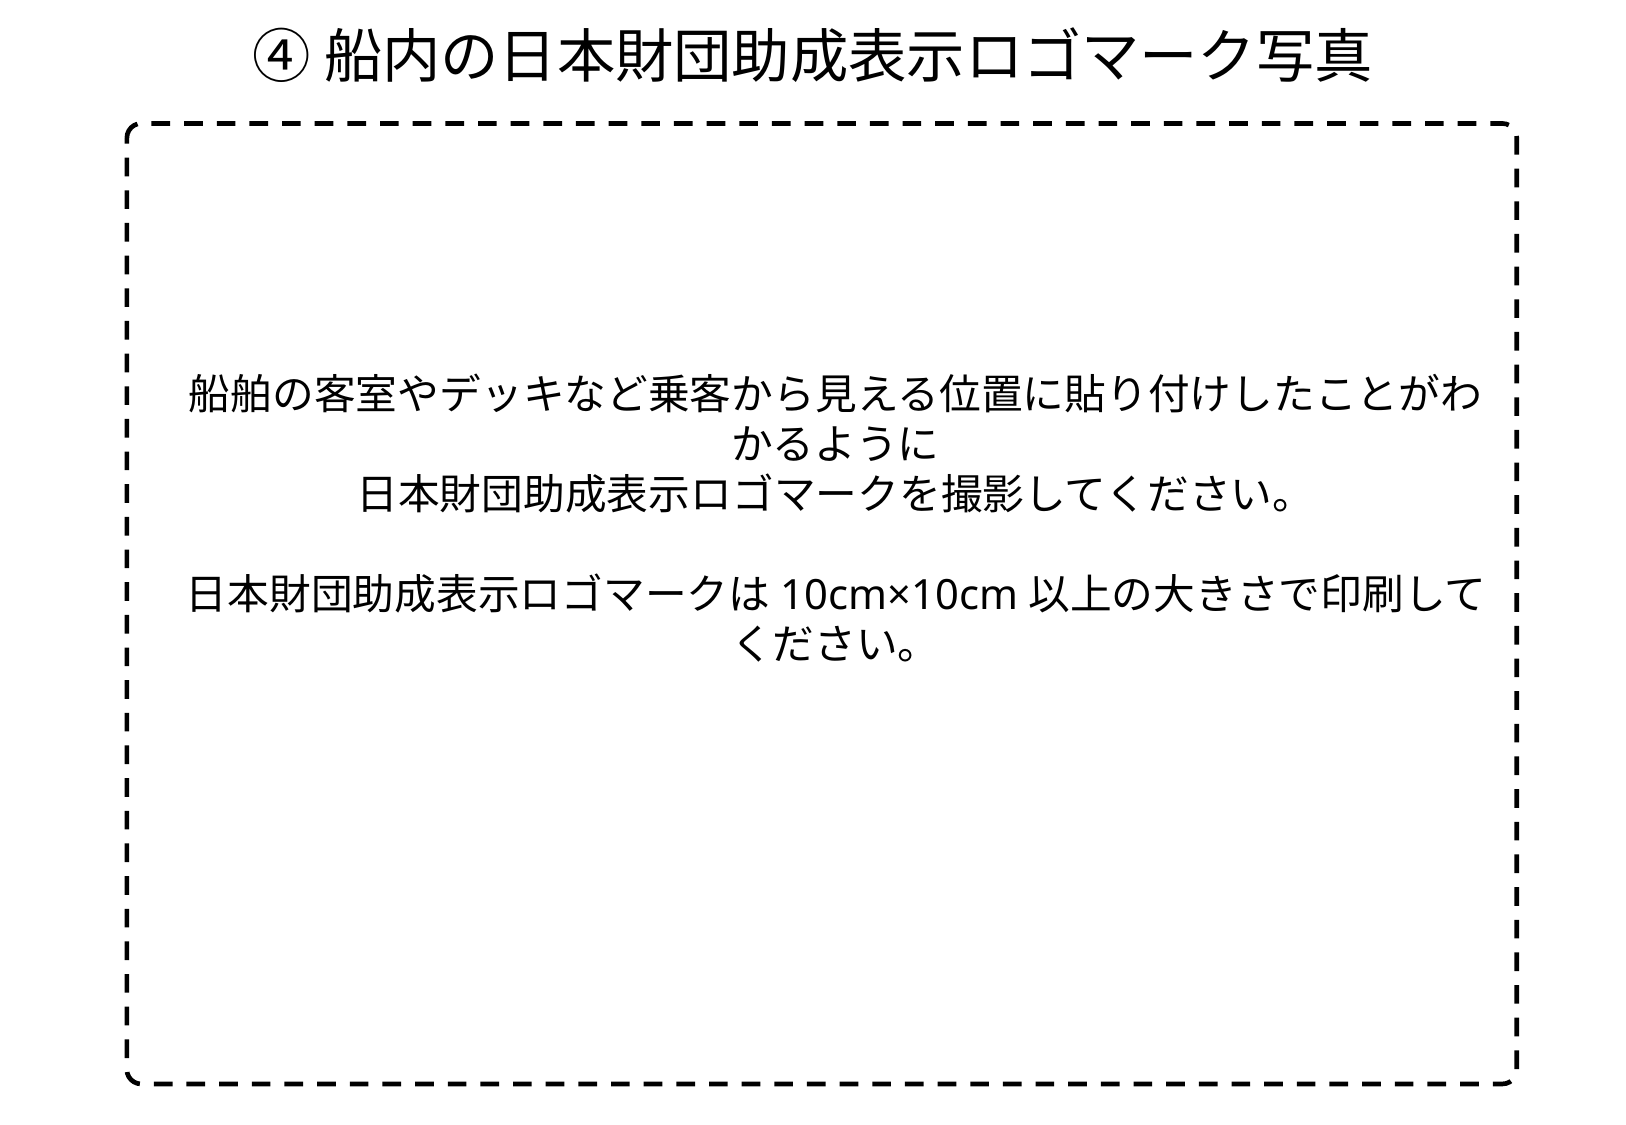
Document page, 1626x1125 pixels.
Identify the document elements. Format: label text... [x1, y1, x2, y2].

text_box ④船内の日本財団助成表示ロゴマーク写真 [43, 11, 1582, 97]
text_box 船舶の客室やデッキなど乗客から見える位置に貼り付けしたことがわかるように 日本財団助成表示ロゴマークを撮影してください。 日本財団助成表示ロゴマークは10cm×10cm以上の大きさで印刷してください。 [154, 360, 1517, 675]
text_box [124, 121, 1519, 1087]
